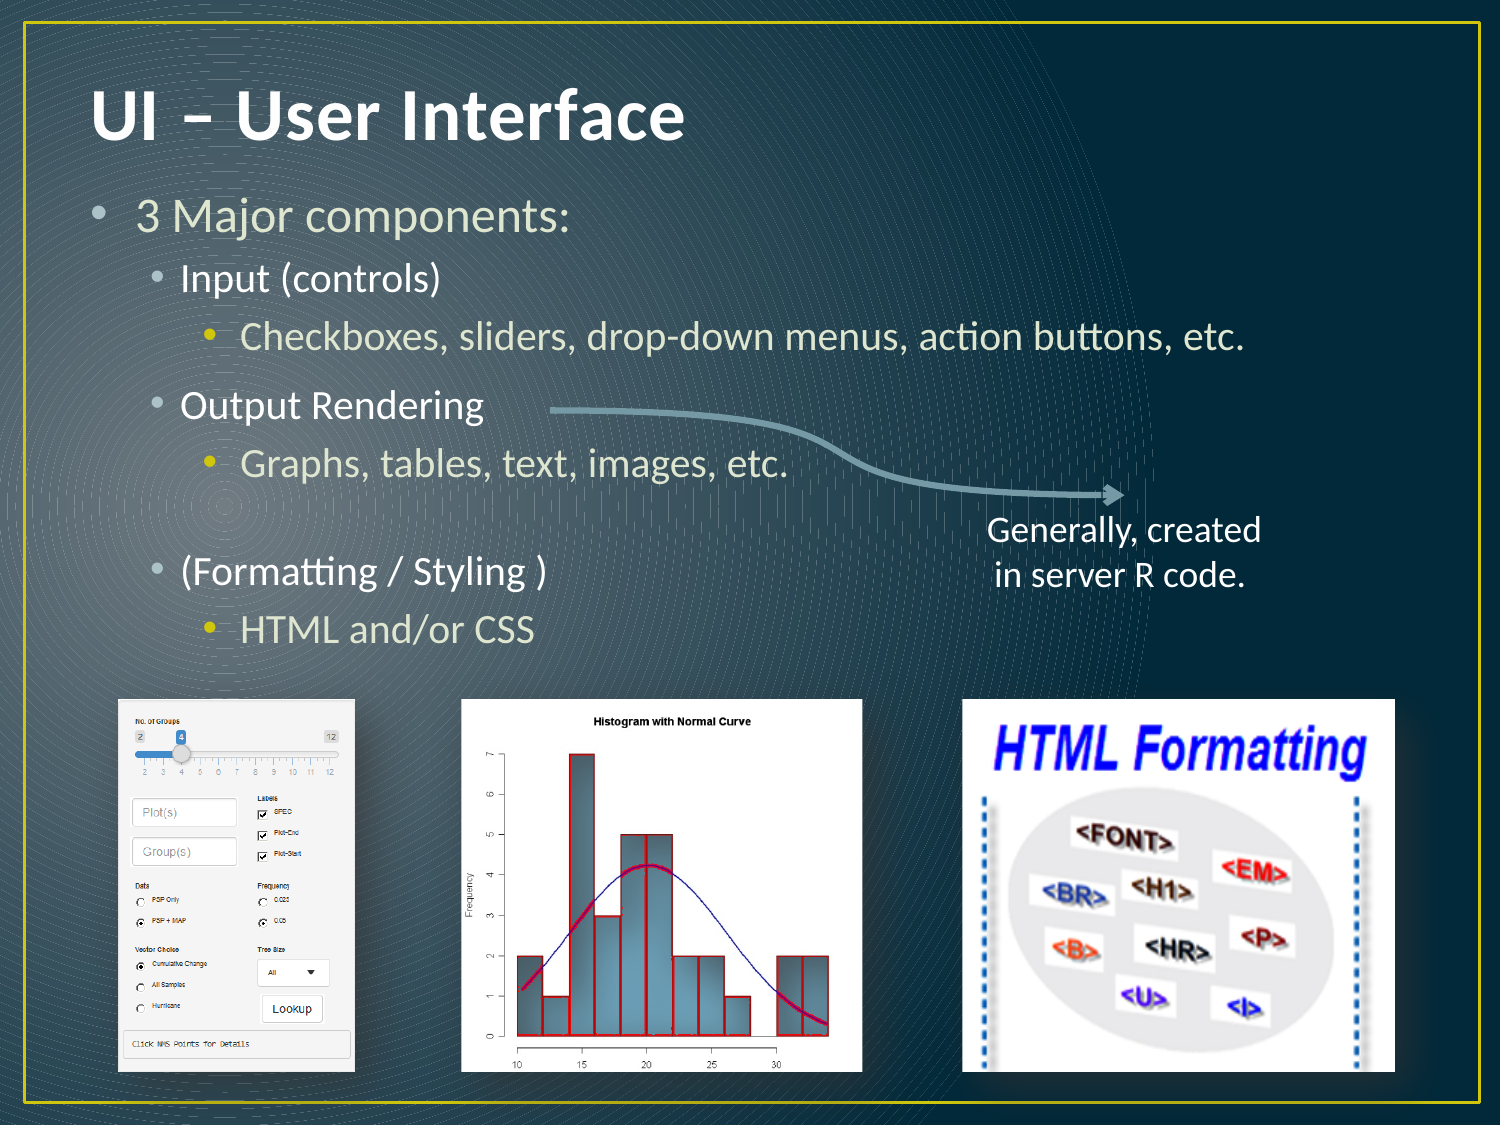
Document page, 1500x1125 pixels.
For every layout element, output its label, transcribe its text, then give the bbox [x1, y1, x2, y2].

title UI – User Interface [75, 45, 1425, 163]
list 3 Major components: Input (controls) Checkboxes, sliders, drop-down menus, action buttons, etc. Output Rendering Graphs, tables, text, images, etc. (Formatting / Styling ) HTML and/or CSS [75, 174, 1425, 1005]
picture [118, 699, 356, 1073]
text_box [549, 410, 1125, 496]
picture [962, 699, 1396, 1073]
picture [955, 1066, 960, 1076]
picture [461, 699, 863, 1073]
text_box Generally, created in server R code. [955, 497, 1294, 602]
